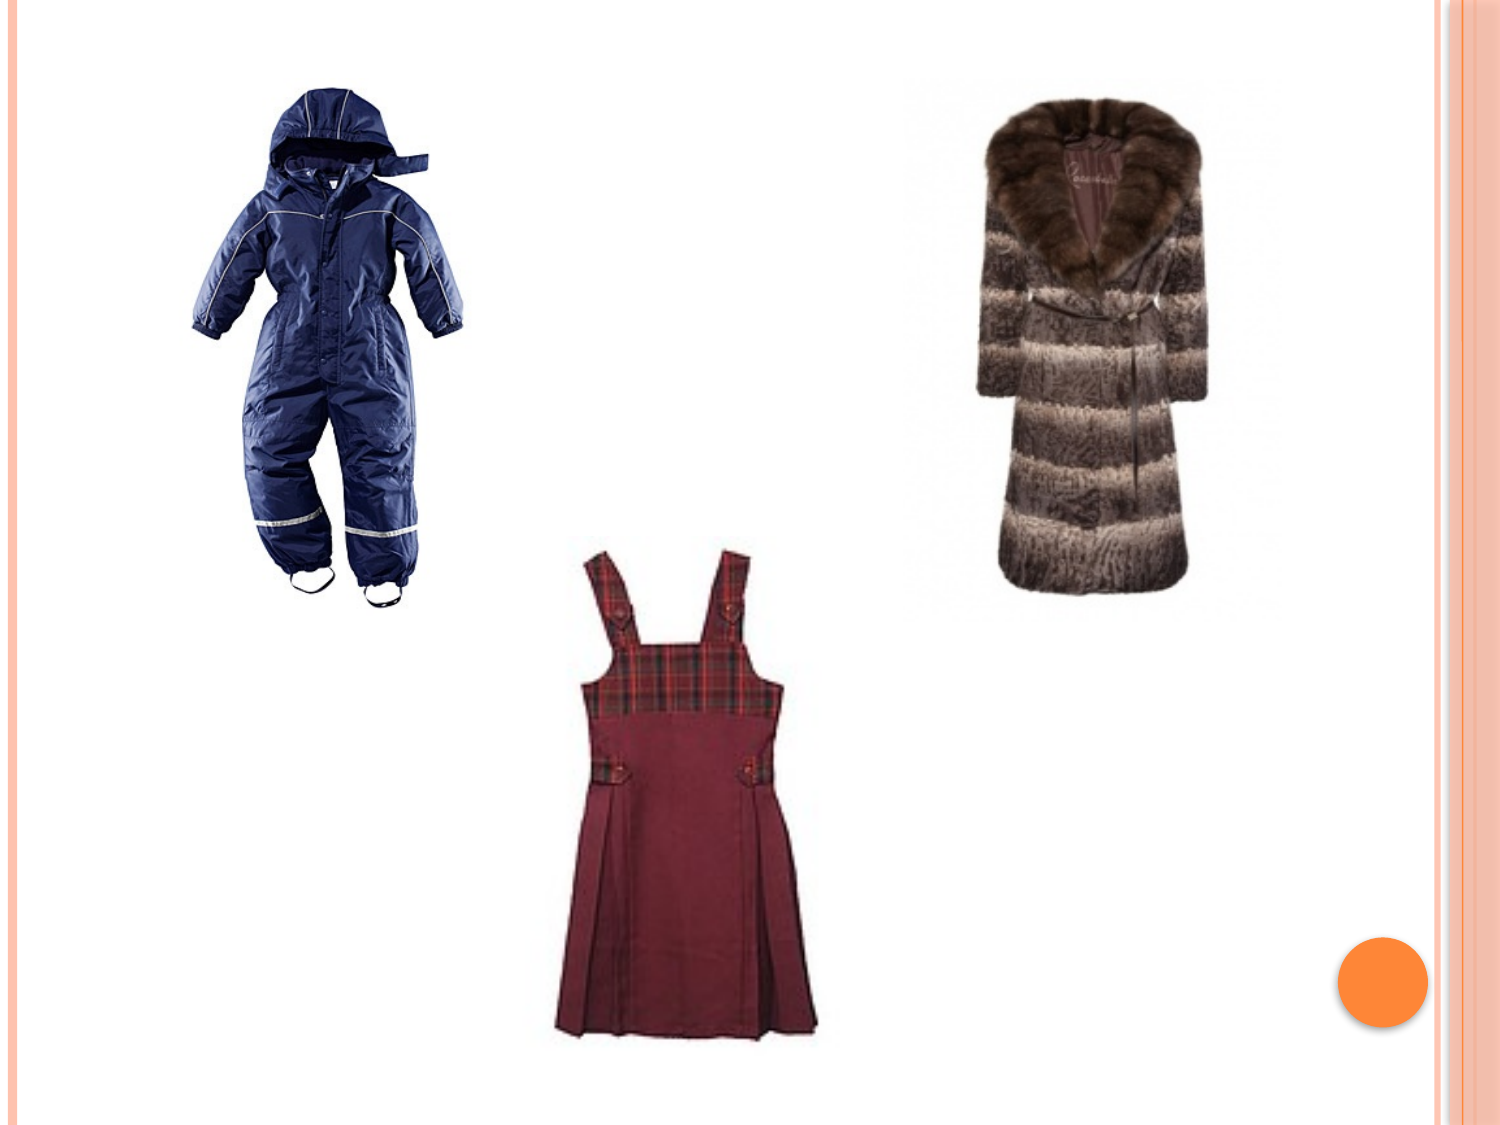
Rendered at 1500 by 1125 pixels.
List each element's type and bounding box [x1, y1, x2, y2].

picture [903, 77, 1283, 623]
picture [76, 77, 877, 1070]
